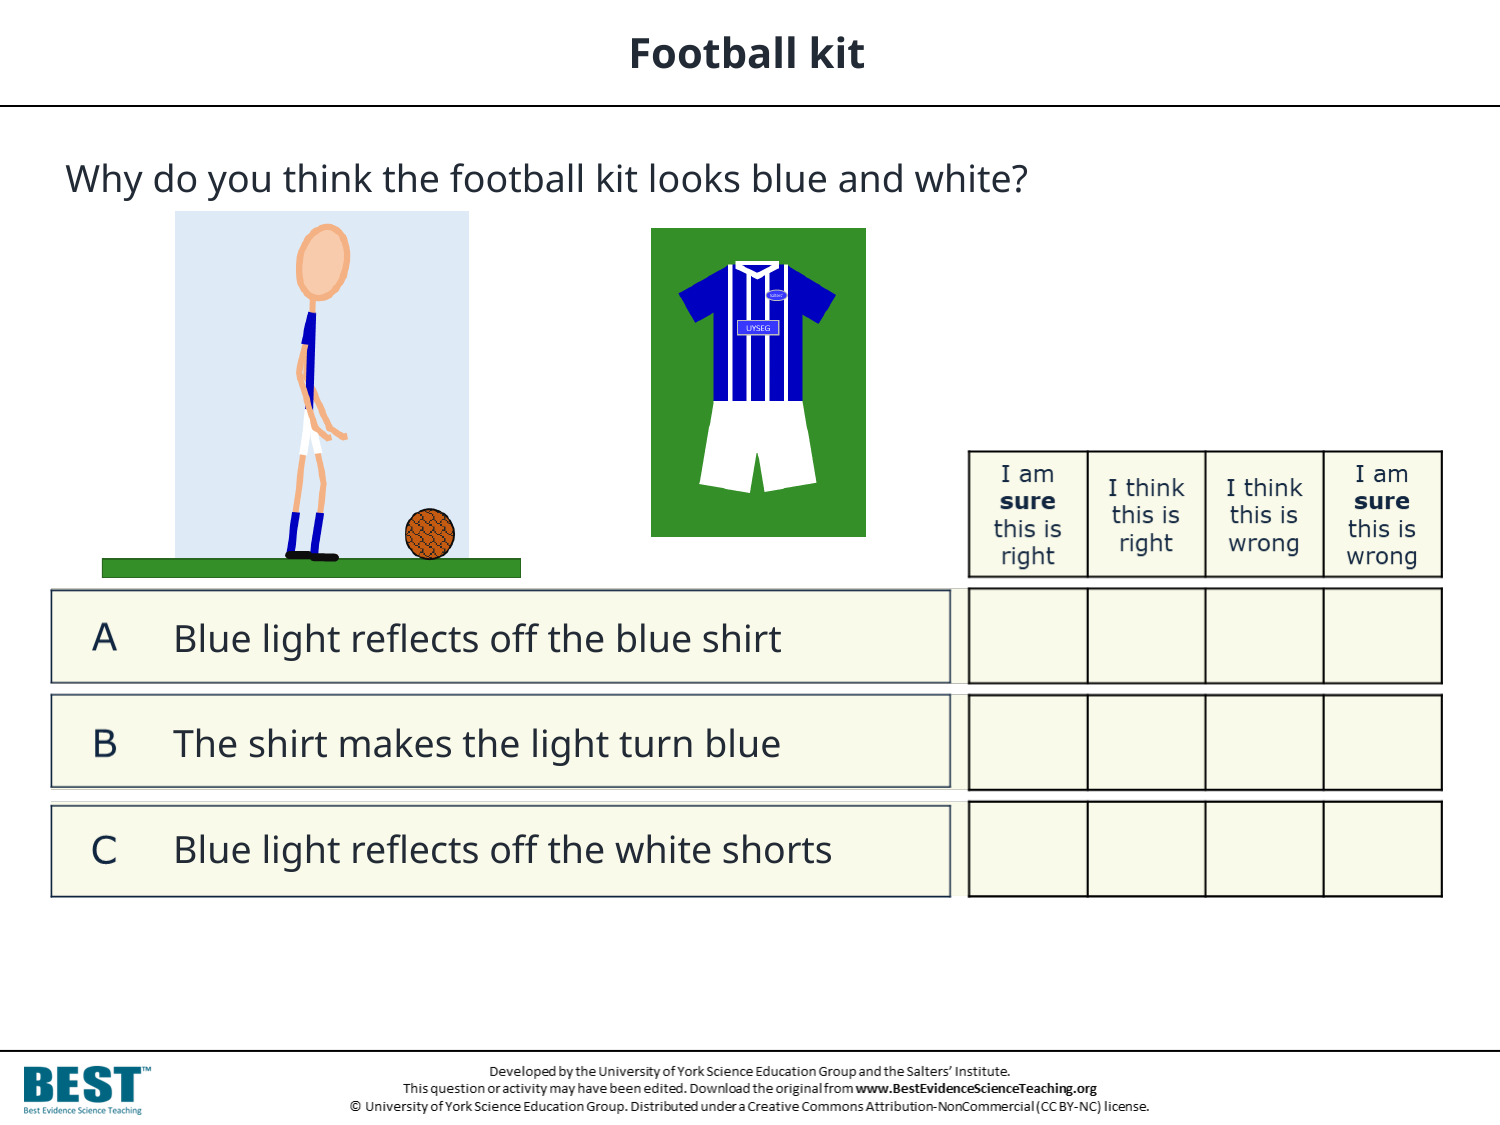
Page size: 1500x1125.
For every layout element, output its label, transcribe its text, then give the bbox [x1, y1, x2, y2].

picture [0, 105, 1500, 1125]
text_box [50, 450, 1444, 899]
text_box Football kit [23, 4, 1471, 99]
